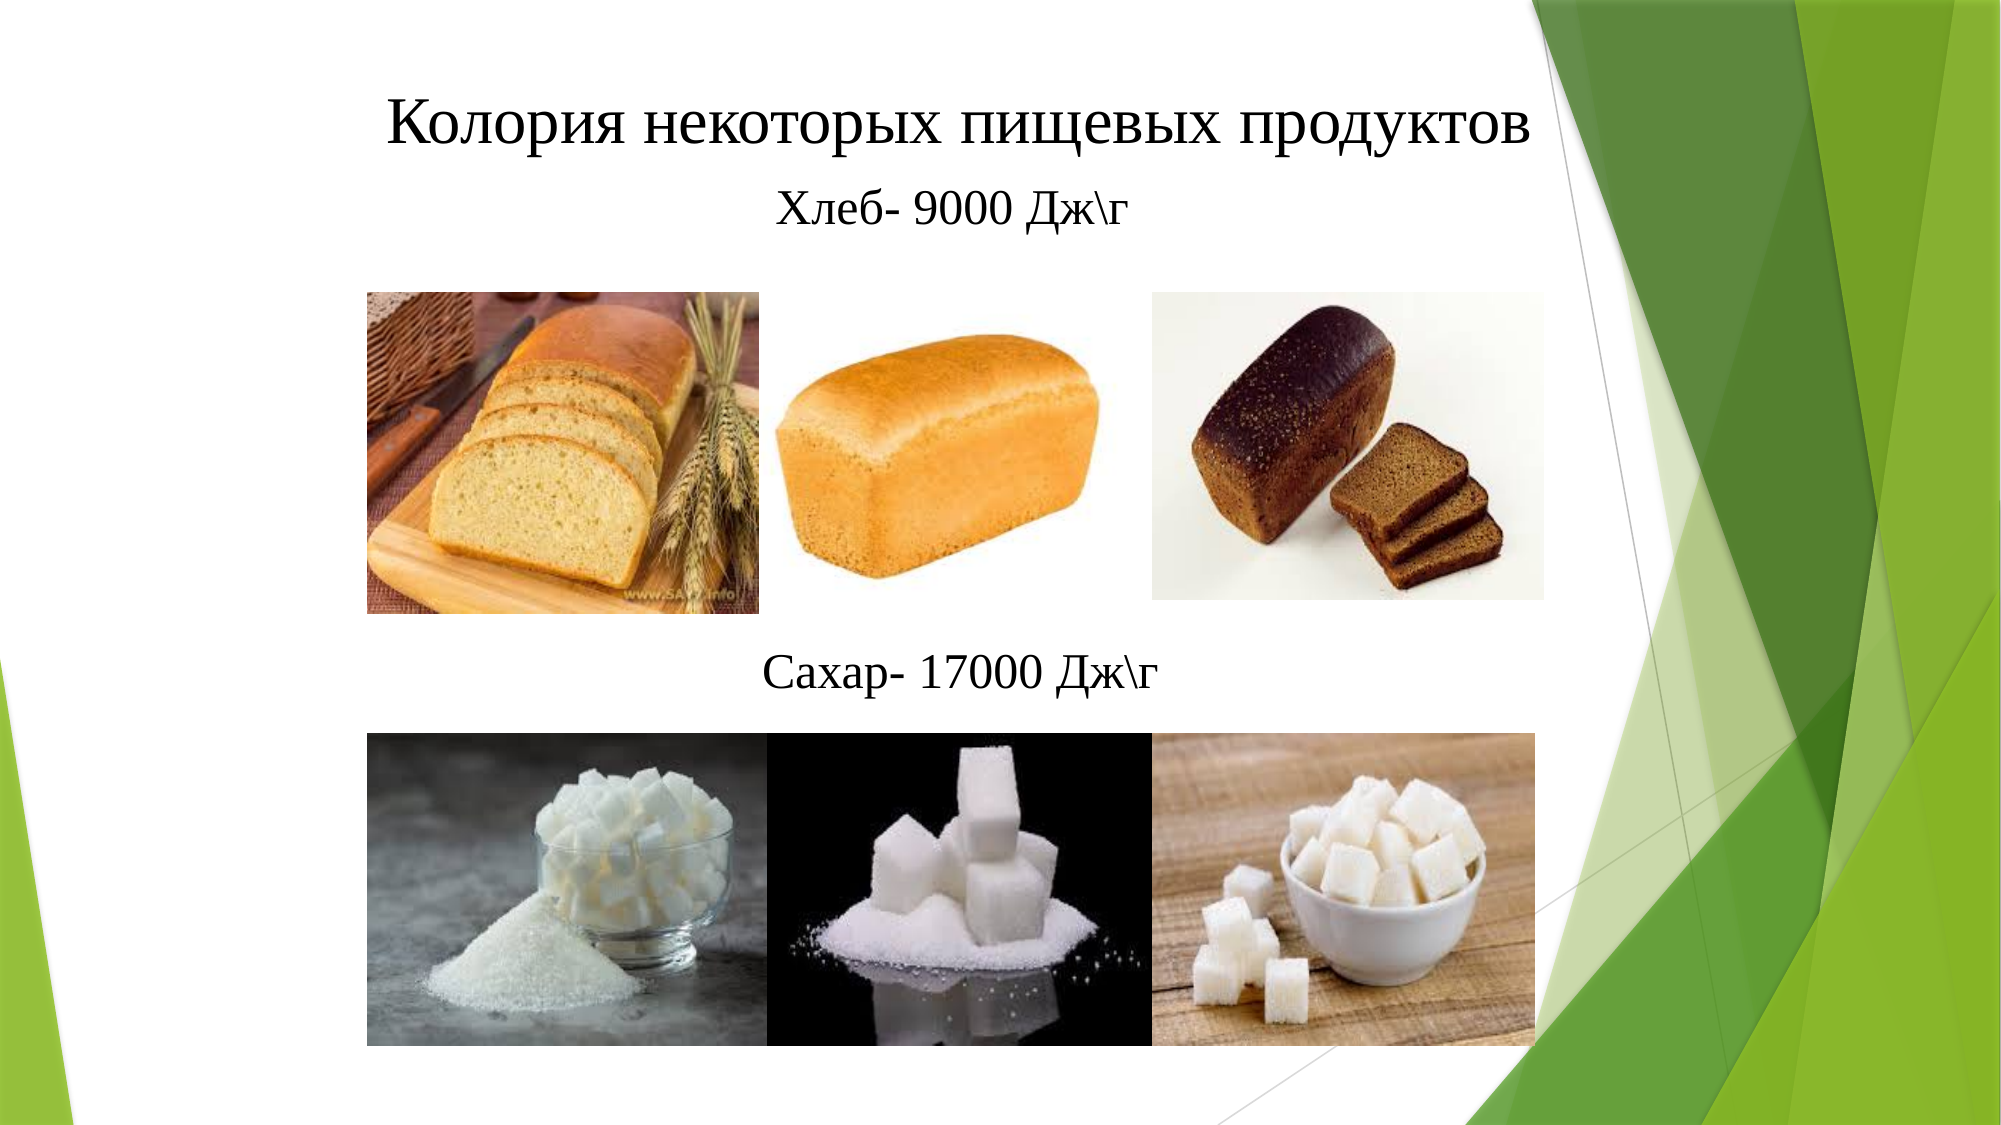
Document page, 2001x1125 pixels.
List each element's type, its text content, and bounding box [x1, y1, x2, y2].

picture [366, 732, 1535, 1047]
text_box Колория некоторых пищевых продуктов [371, 69, 1549, 164]
text_box Сахар- 17000 Дж\г [747, 631, 1174, 707]
picture [1152, 291, 1545, 600]
picture [366, 291, 1118, 614]
text_box Хлеб- 9000 Дж\г [760, 166, 1144, 242]
